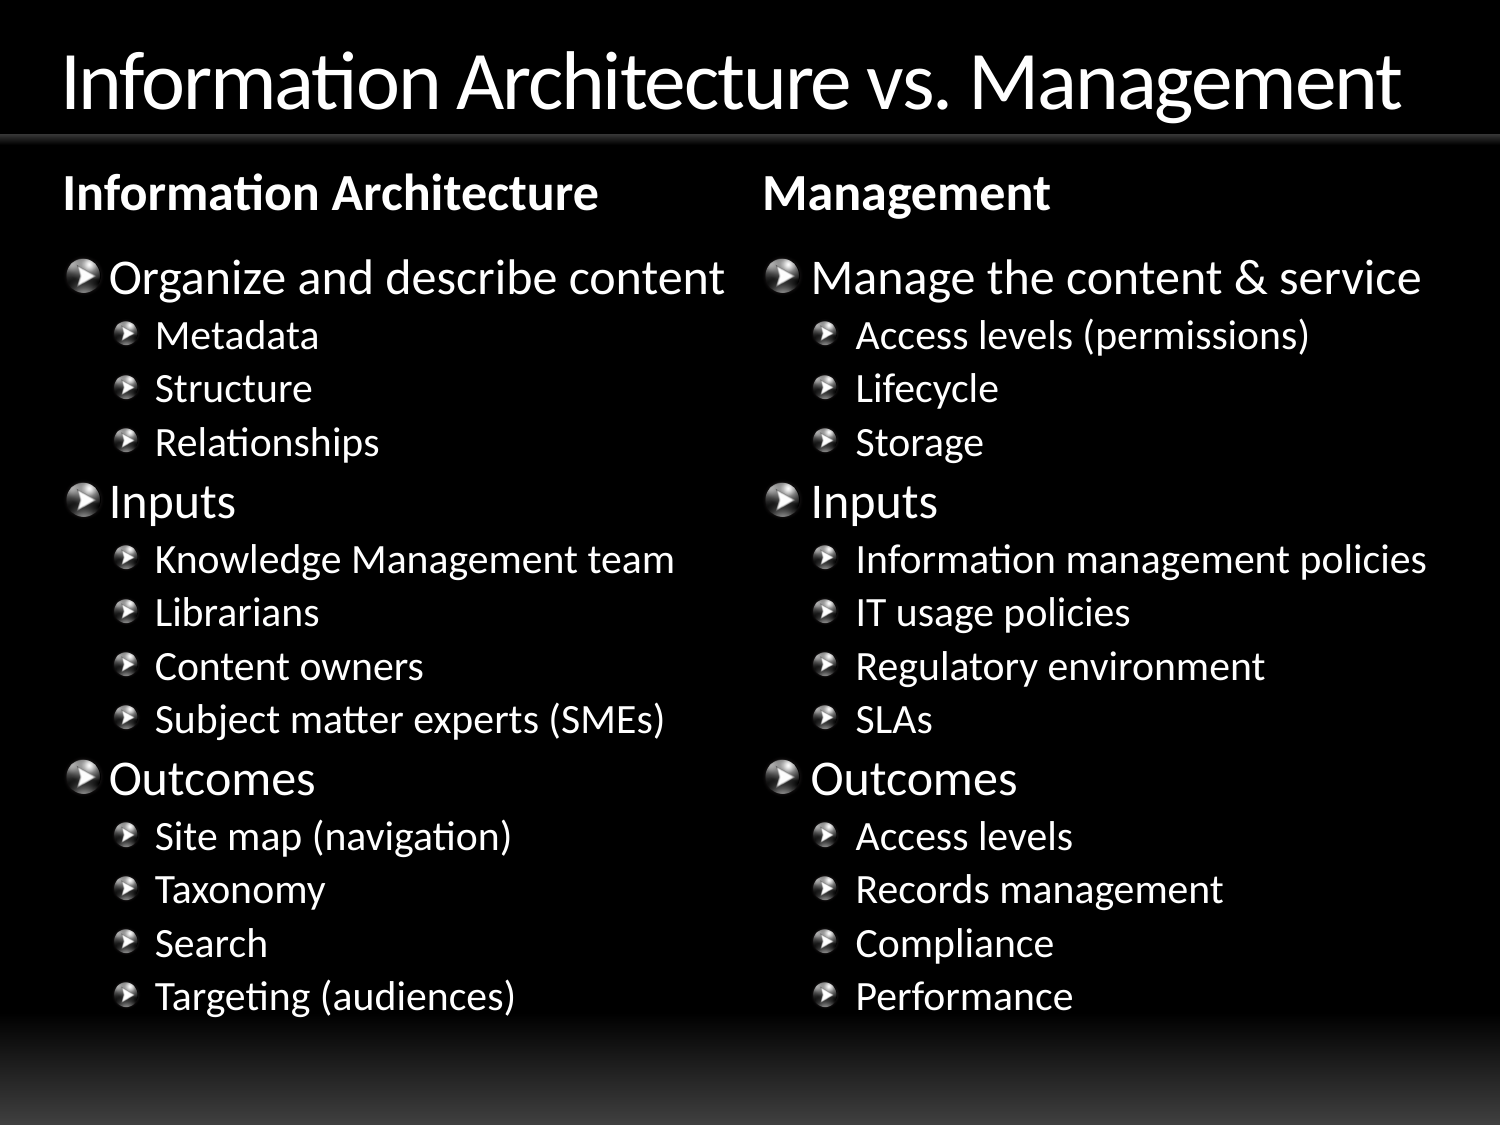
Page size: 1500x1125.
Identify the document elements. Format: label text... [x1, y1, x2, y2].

picture [111, 596, 141, 626]
picture [810, 702, 840, 732]
picture [111, 372, 141, 402]
picture [111, 873, 141, 903]
picture [810, 819, 840, 850]
picture [761, 254, 804, 297]
picture [810, 979, 840, 1010]
list Organize and describe content Metadata Structure Relationships Inputs Knowledge Management team Librarians Content owners Subject matter experts (SMEs) Outcomes Site map (navigation) Taxonomy Search Targeting (audiences) [62, 251, 738, 1050]
picture [111, 702, 141, 732]
picture [62, 755, 105, 798]
list Management [762, 164, 1438, 222]
picture [810, 926, 840, 956]
list Information Architecture [62, 164, 738, 222]
picture [761, 755, 804, 798]
picture [62, 478, 105, 521]
picture [810, 425, 840, 455]
picture [810, 649, 840, 679]
picture [111, 926, 141, 956]
picture [111, 425, 141, 455]
picture [810, 372, 840, 402]
picture [111, 649, 141, 679]
list Manage the content & service Access levels (permissions) Lifecycle Storage Inputs Information management policies IT usage policies Regulatory environment SLAs Outcomes Access levels Records management Compliance Performance [761, 251, 1438, 509]
picture [810, 542, 840, 572]
picture [111, 318, 141, 348]
picture [111, 819, 141, 850]
picture [761, 478, 804, 521]
picture [810, 318, 840, 348]
title Information Architecture vs. Management [60, 37, 1440, 129]
picture [111, 542, 141, 572]
picture [62, 254, 105, 297]
picture [810, 596, 840, 626]
picture [111, 979, 141, 1010]
picture [810, 873, 840, 903]
